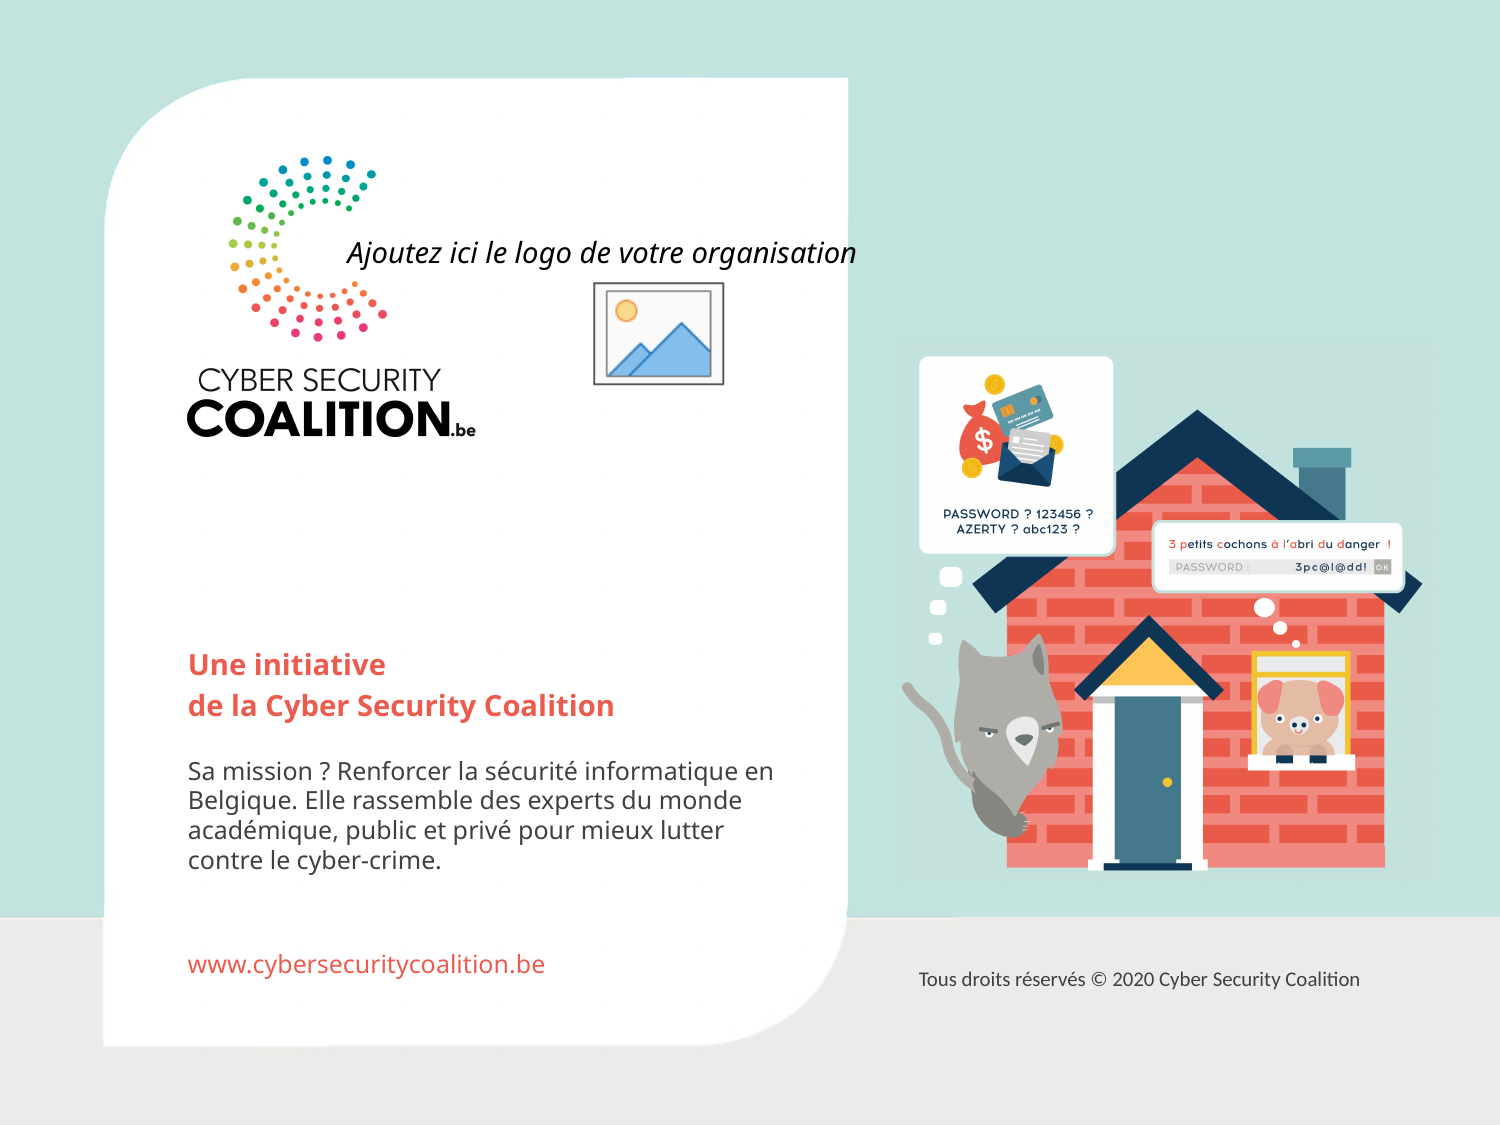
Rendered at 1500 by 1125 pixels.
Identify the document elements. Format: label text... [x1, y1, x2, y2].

list Sa mission ? Renforcer la sécurité informatique en Belgique. Elle rassemble des experts du monde académique, public et privé pour mieux lutter contre le cyber-crime. [172, 747, 795, 911]
list www.cybersecuritycoalition.be [172, 940, 635, 987]
picture [0, 0, 1500, 1125]
list Tous droits réservés © 2020 Cyber Security Coalition [898, 958, 1401, 1066]
list Une initiative de la Cyber Security Coalition [172, 638, 635, 740]
